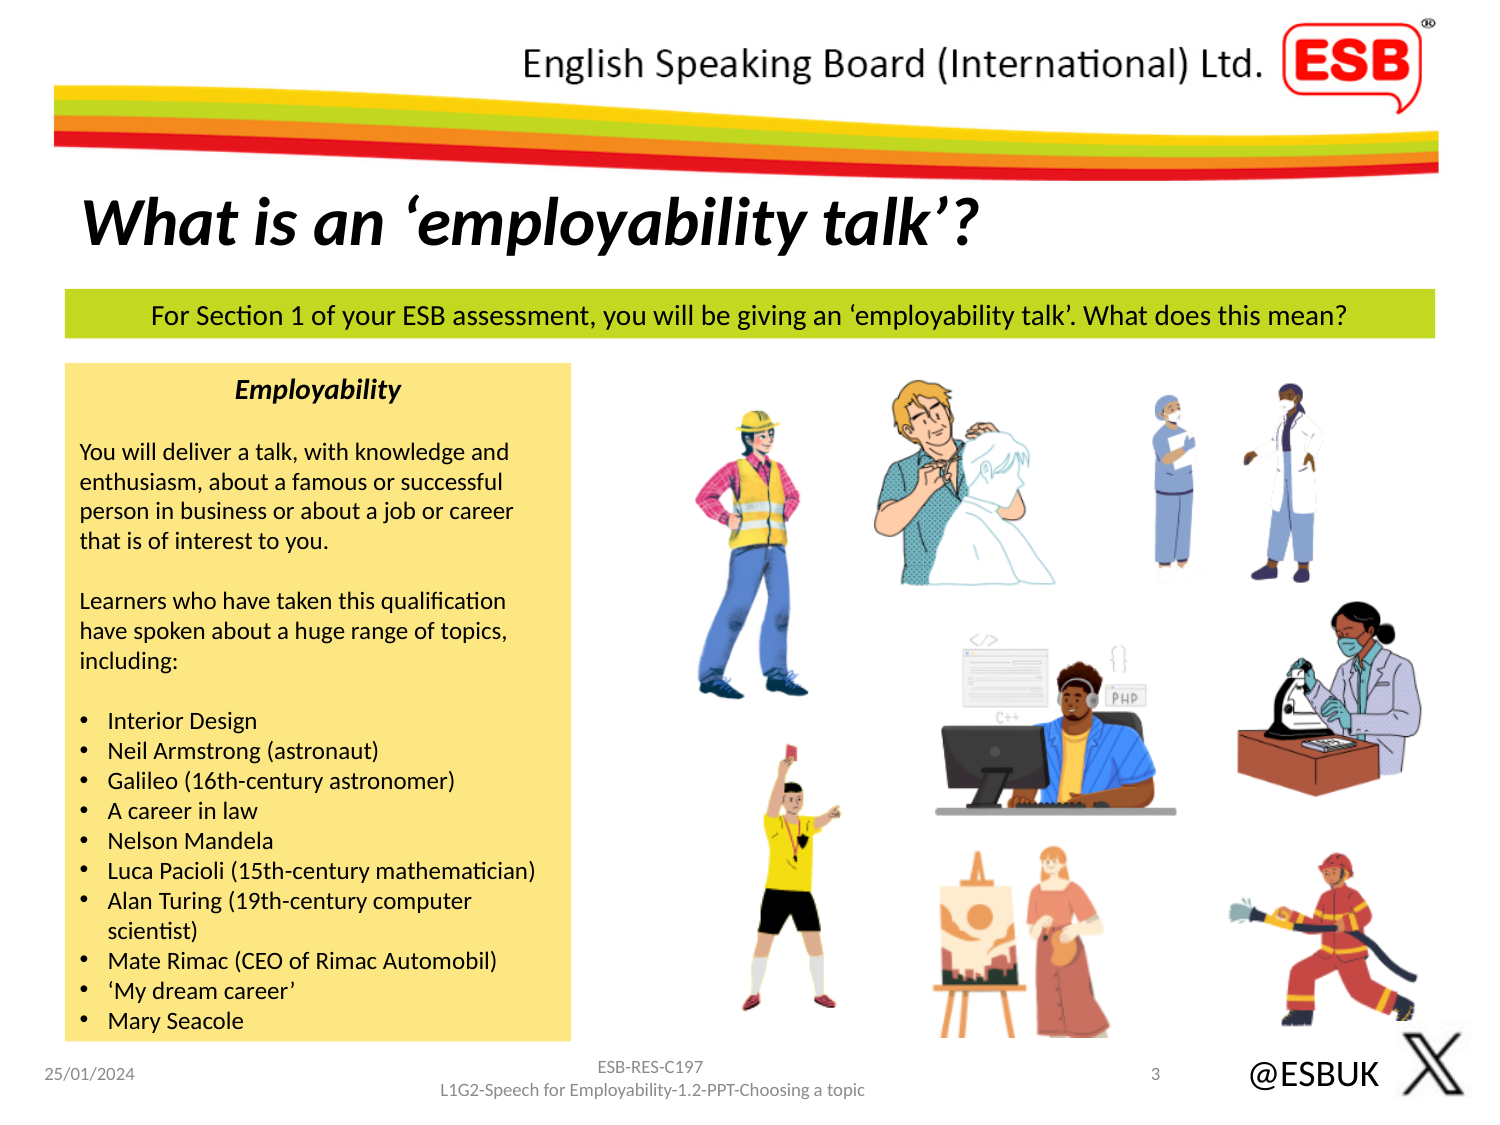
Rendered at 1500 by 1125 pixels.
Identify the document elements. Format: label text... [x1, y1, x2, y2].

picture [1085, 362, 1436, 804]
text_box Employability You will deliver a talk, with knowledge and enthusiasm, about a famous or successful person in business or about a job or career that is of interest to you. Learners who have taken this qualification have spoken about a huge range of topics, including: Interior Design Neil Armstrong (astronaut) Galileo (16th-century astronomer) A career in law Nelson Mandela Luca Pacioli (15th-century mathematician) Alan Turing (19th-century computer scientist) Mate Rimac (CEO of Rimac Automobil) ‘My dream career’ Mary Seacole [64, 362, 572, 1042]
footer ESB-RES-C197 L1G2-Speech for Employability-1.2-PPT-Choosing a topic [399, 1047, 906, 1108]
title What is an ‘employability talk’? [64, 167, 1359, 279]
picture [0, 0, 1500, 189]
picture [671, 387, 829, 722]
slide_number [29, 1042, 367, 1103]
picture [731, 727, 862, 1030]
picture [1207, 831, 1476, 1108]
picture [867, 366, 1059, 594]
picture [905, 610, 1200, 1038]
text_box For Section 1 of your ESB assessment, you will be giving an ‘employability talk’. What does this mean? [64, 288, 1436, 339]
slide_number 3 [930, 1042, 1176, 1103]
